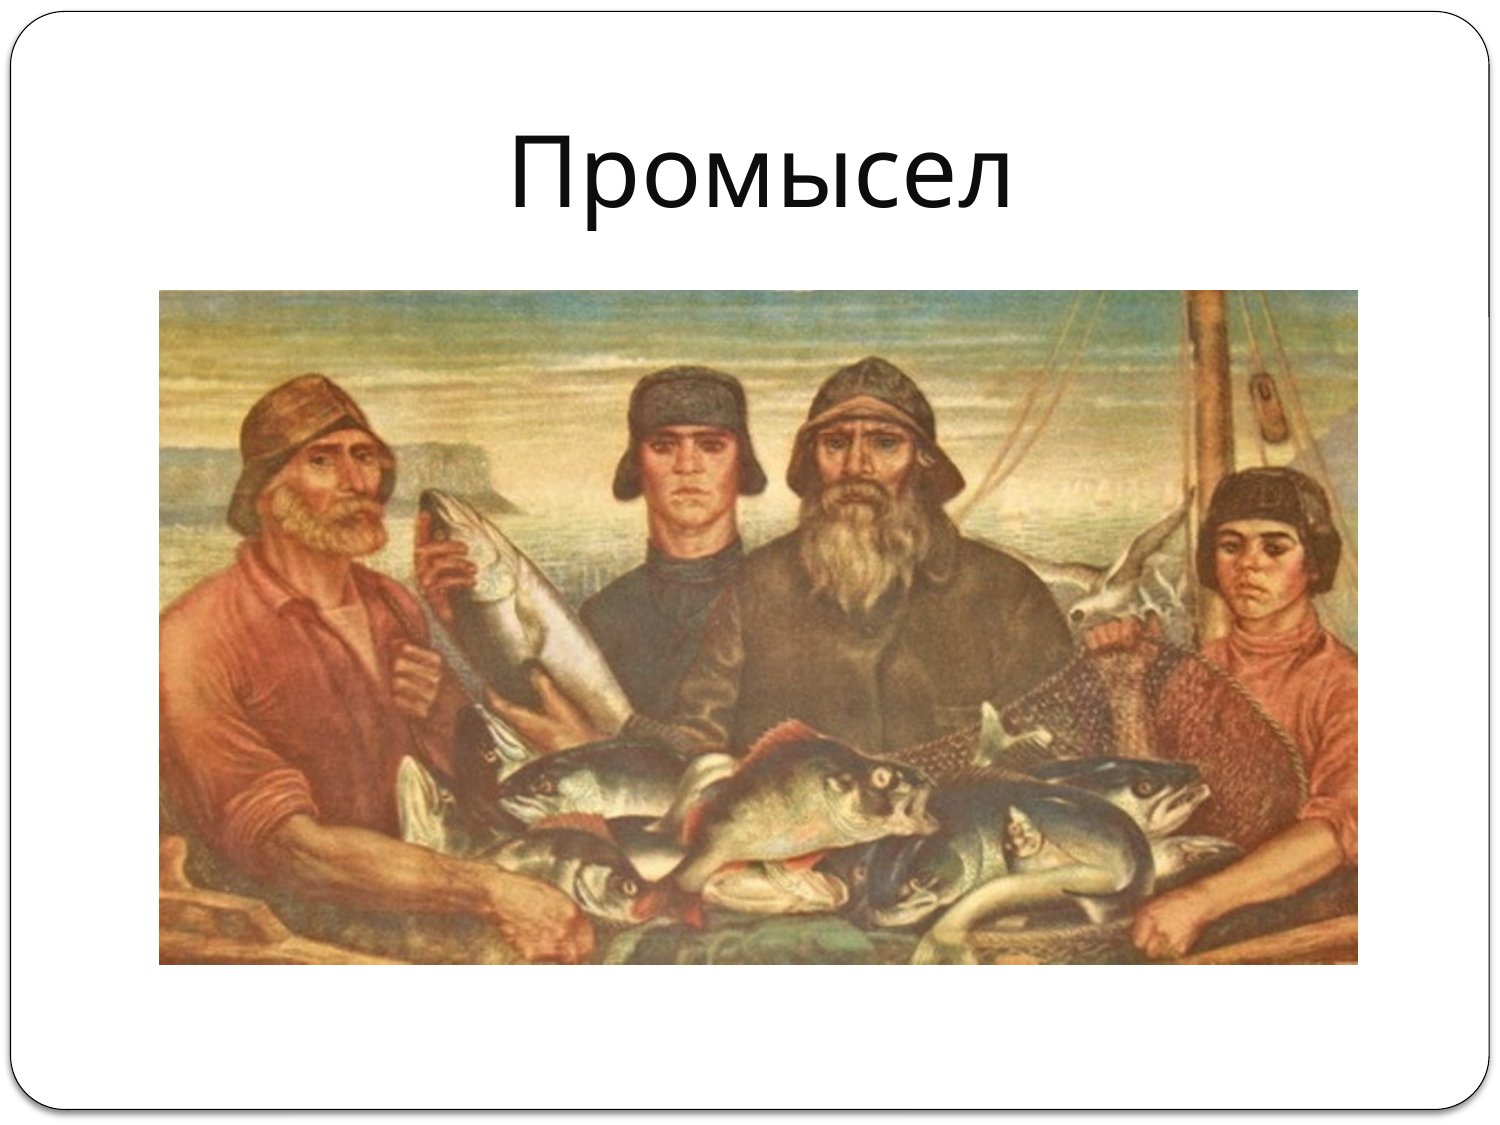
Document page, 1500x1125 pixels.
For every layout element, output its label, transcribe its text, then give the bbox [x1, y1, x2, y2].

title Промысел [123, 54, 1399, 243]
picture [159, 290, 1358, 965]
